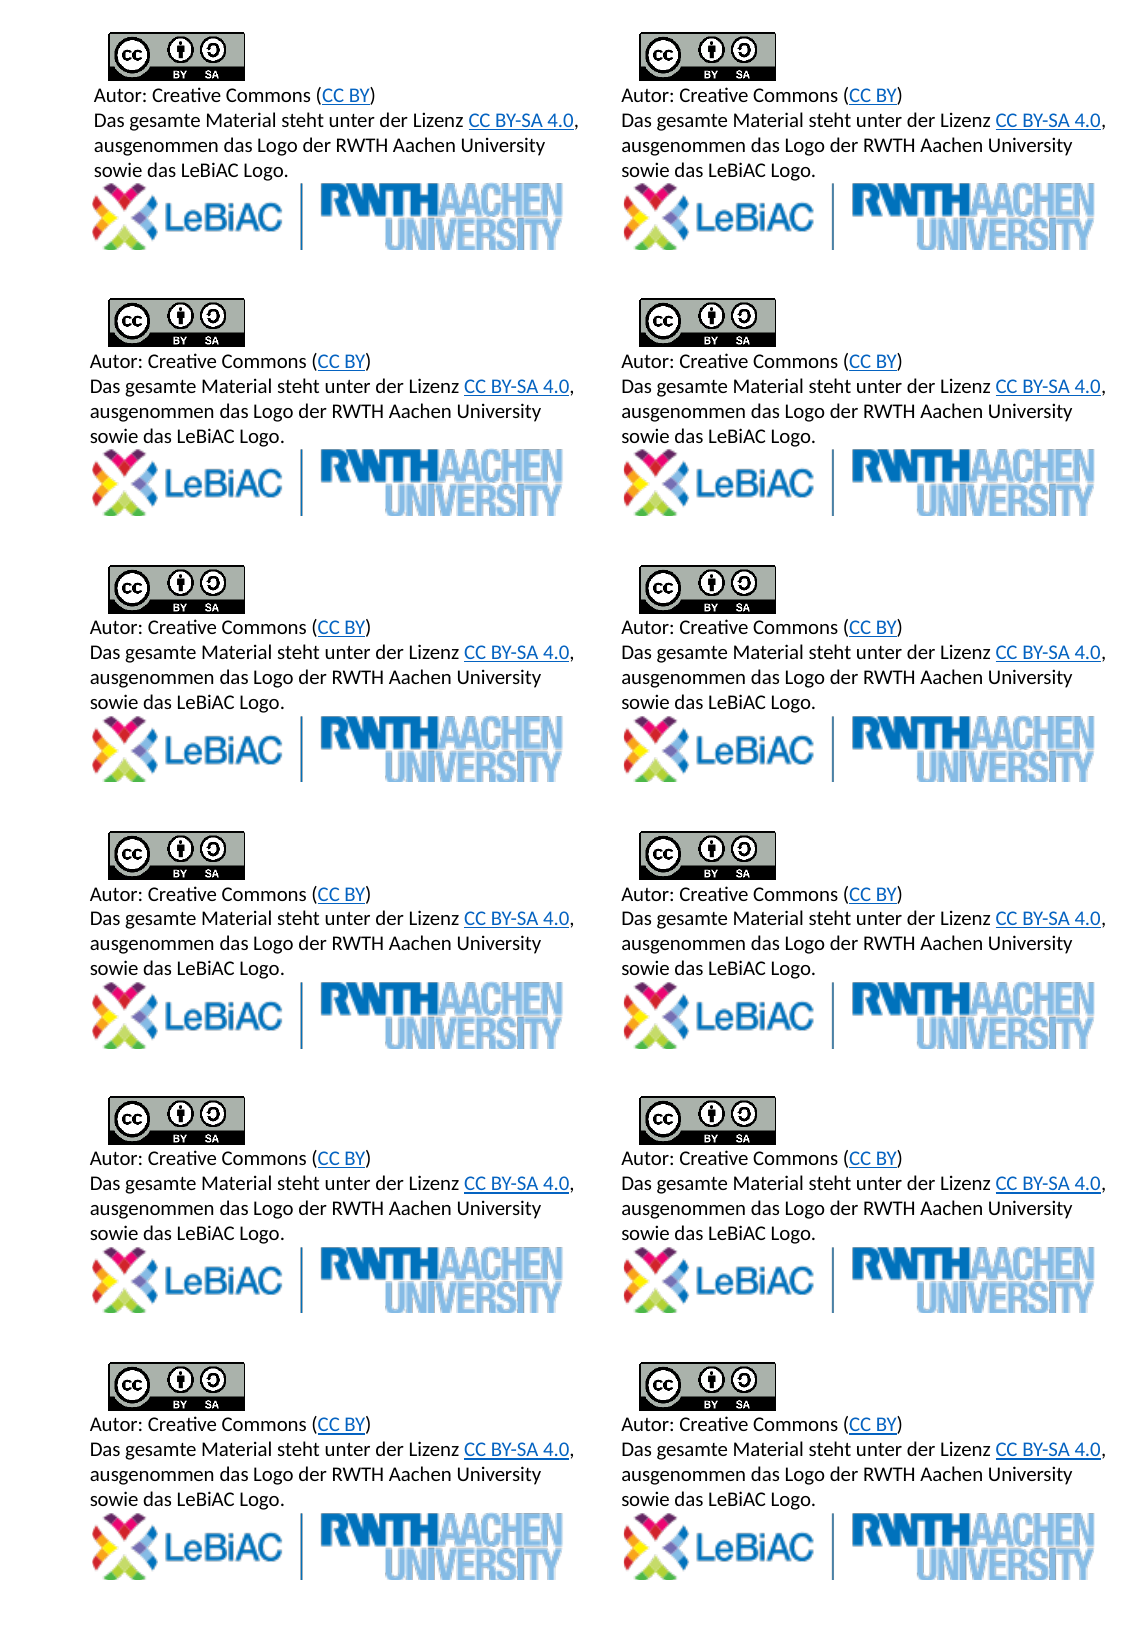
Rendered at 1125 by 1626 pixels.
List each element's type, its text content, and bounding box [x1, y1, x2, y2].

picture [92, 182, 564, 250]
picture [92, 448, 564, 516]
picture [108, 298, 245, 347]
picture [108, 1362, 245, 1411]
text_box Autor: Creative Commons (CC BY) Das gesamte Material steht unter der Lizenz CC BY-SA 4.0, ausgenommen das Logo der RWTH Aachen University sowie das LeBiAC Logo. [74, 606, 594, 722]
picture [623, 715, 1095, 782]
picture [639, 1362, 776, 1411]
text_box Autor: Creative Commons (CC BY) Das gesamte Material steht unter der Lizenz CC BY-SA 4.0, ausgenommen das Logo der RWTH Aachen University sowie das LeBiAC Logo. [74, 872, 594, 988]
text_box Autor: Creative Commons (CC BY) Das gesamte Material steht unter der Lizenz CC BY-SA 4.0, ausgenommen das Logo der RWTH Aachen University sowie das LeBiAC Logo. [74, 1403, 594, 1519]
picture [623, 1512, 1095, 1580]
picture [623, 1246, 1095, 1313]
text_box Autor: Creative Commons (CC BY) Das gesamte Material steht unter der Lizenz CC BY-SA 4.0, ausgenommen das Logo der RWTH Aachen University sowie das LeBiAC Logo. [79, 74, 598, 189]
picture [639, 1096, 776, 1145]
picture [639, 565, 776, 614]
text_box Autor: Creative Commons (CC BY) Das gesamte Material steht unter der Lizenz CC BY-SA 4.0, ausgenommen das Logo der RWTH Aachen University sowie das LeBiAC Logo. [606, 74, 1125, 189]
text_box Autor: Creative Commons (CC BY) Das gesamte Material steht unter der Lizenz CC BY-SA 4.0, ausgenommen das Logo der RWTH Aachen University sowie das LeBiAC Logo. [606, 340, 1125, 455]
picture [92, 1246, 564, 1313]
picture [92, 1512, 564, 1580]
picture [623, 448, 1095, 516]
text_box Autor: Creative Commons (CC BY) Das gesamte Material steht unter der Lizenz CC BY-SA 4.0, ausgenommen das Logo der RWTH Aachen University sowie das LeBiAC Logo. [606, 1137, 1125, 1253]
picture [639, 831, 776, 880]
text_box Autor: Creative Commons (CC BY) Das gesamte Material steht unter der Lizenz CC BY-SA 4.0, ausgenommen das Logo der RWTH Aachen University sowie das LeBiAC Logo. [606, 1403, 1125, 1519]
picture [623, 981, 1095, 1049]
text_box Autor: Creative Commons (CC BY) Das gesamte Material steht unter der Lizenz CC BY-SA 4.0, ausgenommen das Logo der RWTH Aachen University sowie das LeBiAC Logo. [606, 872, 1125, 988]
picture [108, 32, 245, 81]
picture [108, 831, 245, 880]
picture [108, 1096, 245, 1145]
text_box Autor: Creative Commons (CC BY) Das gesamte Material steht unter der Lizenz CC BY-SA 4.0, ausgenommen das Logo der RWTH Aachen University sowie das LeBiAC Logo. [74, 1137, 594, 1253]
text_box Autor: Creative Commons (CC BY) Das gesamte Material steht unter der Lizenz CC BY-SA 4.0, ausgenommen das Logo der RWTH Aachen University sowie das LeBiAC Logo. [606, 606, 1125, 722]
picture [92, 715, 564, 782]
picture [639, 32, 776, 81]
picture [92, 981, 564, 1049]
text_box Autor: Creative Commons (CC BY) Das gesamte Material steht unter der Lizenz CC BY-SA 4.0, ausgenommen das Logo der RWTH Aachen University sowie das LeBiAC Logo. [74, 340, 594, 455]
picture [108, 565, 245, 614]
picture [639, 298, 776, 347]
picture [623, 182, 1095, 250]
